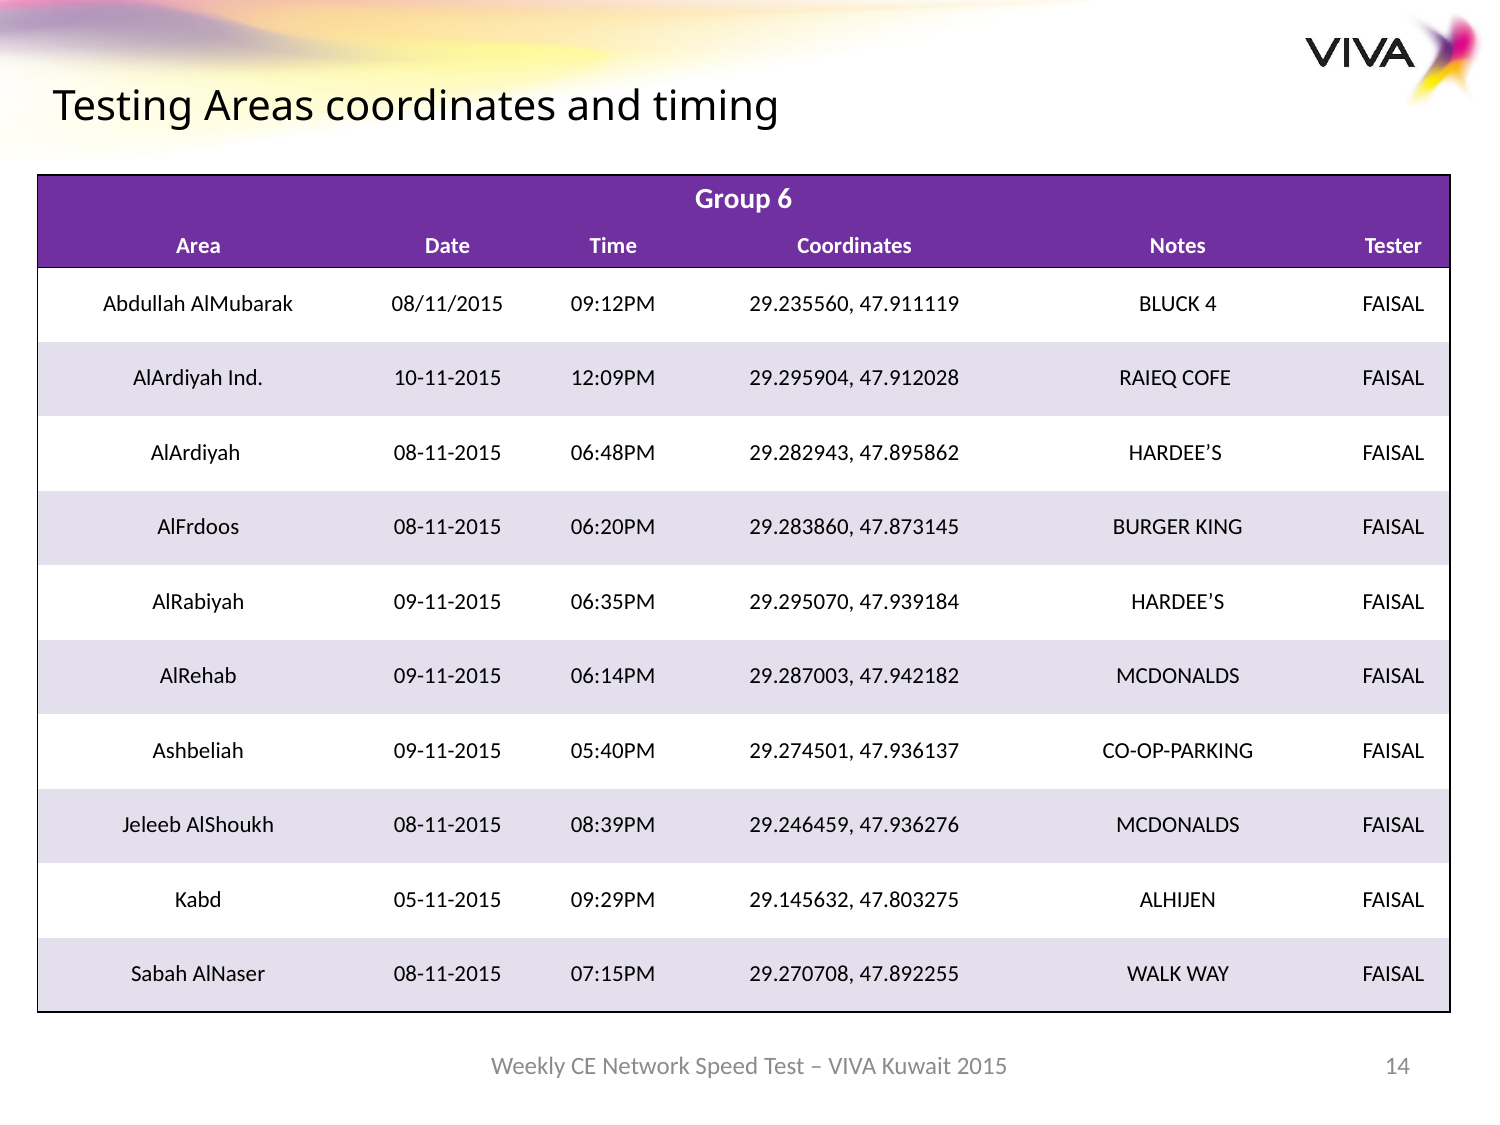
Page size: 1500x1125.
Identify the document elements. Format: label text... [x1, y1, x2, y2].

table_cell Tester [1337, 226, 1449, 267]
table_cell 08-11-2015 [359, 789, 536, 863]
table_cell FAISAL [1337, 863, 1449, 938]
table_cell FAISAL [1337, 268, 1449, 342]
table_cell FAISAL [1337, 789, 1449, 863]
table_cell 09-11-2015 [359, 640, 536, 714]
table_cell 08-11-2015 [359, 491, 536, 565]
table_cell 29.282943, 47.895862 [691, 416, 1019, 491]
table_cell MCDONALDS [1019, 789, 1337, 863]
table_cell FAISAL [1337, 342, 1449, 416]
table_cell 08/11/2015 [359, 268, 536, 342]
table_cell 07:15PM [536, 938, 691, 1011]
table_header Group 6 [38, 176, 1449, 226]
table_cell 29.283860, 47.873145 [691, 491, 1019, 565]
table_cell Time [536, 226, 691, 267]
table_cell AlArdiyah [38, 416, 359, 491]
table_cell 29.270708, 47.892255 [691, 938, 1019, 1011]
table_cell 05-11-2015 [359, 863, 536, 938]
table_cell RAIEQ COFE [1019, 342, 1337, 416]
table_cell AlRehab [38, 640, 359, 714]
table_cell Kabd [38, 863, 359, 938]
table_cell 08:39PM [536, 789, 691, 863]
table_cell BLUCK 4 [1019, 268, 1337, 342]
table_cell Sabah AlNaser [38, 938, 359, 1011]
table_cell FAISAL [1337, 640, 1449, 714]
text_box 14 [1074, 1042, 1425, 1103]
table_cell 10-11-2015 [359, 342, 536, 416]
table_cell 12:09PM [536, 342, 691, 416]
table_cell Notes [1019, 226, 1337, 267]
table_cell CO-OP-PARKING [1019, 714, 1337, 789]
table_cell 09-11-2015 [359, 714, 536, 789]
table_cell 06:20PM [536, 491, 691, 565]
table_cell AlRabiyah [38, 565, 359, 640]
picture [0, 0, 1089, 160]
table_cell 08-11-2015 [359, 416, 536, 491]
table_cell HARDEE’S [1019, 416, 1337, 491]
table_cell HARDEE’S [1019, 565, 1337, 640]
table_cell Ashbeliah [38, 714, 359, 789]
text_box Testing Areas coordinates and timing [37, 24, 1278, 174]
table_cell Area [38, 226, 359, 267]
table_cell 08-11-2015 [359, 938, 536, 1011]
table_cell 29.274501, 47.936137 [691, 714, 1019, 789]
table_cell 29.295904, 47.912028 [691, 342, 1019, 416]
table_cell 29.287003, 47.942182 [691, 640, 1019, 714]
table_cell 09:12PM [536, 268, 691, 342]
table_cell 09:29PM [536, 863, 691, 938]
table_cell FAISAL [1337, 416, 1449, 491]
table_cell ALHIJEN [1019, 863, 1337, 938]
table_cell FAISAL [1337, 714, 1449, 789]
table_cell AlFrdoos [38, 491, 359, 565]
table_cell Date [359, 226, 536, 267]
table_cell 06:14PM [536, 640, 691, 714]
table_cell FAISAL [1337, 565, 1449, 640]
table_cell BURGER KING [1019, 491, 1337, 565]
table_cell AlArdiyah Ind. [38, 342, 359, 416]
table_cell 06:48PM [536, 416, 691, 491]
table_cell 29.145632, 47.803275 [691, 863, 1019, 938]
table_cell WALK WAY [1019, 938, 1337, 1011]
table_cell Abdullah AlMubarak [38, 268, 359, 342]
table_cell MCDONALDS [1019, 640, 1337, 714]
text_box Weekly CE Network Speed Test – VIVA Kuwait 2015 [205, 1042, 1074, 1103]
table_cell FAISAL [1337, 491, 1449, 565]
table_cell 29.246459, 47.936276 [691, 789, 1019, 863]
table_cell FAISAL [1337, 938, 1449, 1011]
picture [1300, 12, 1485, 105]
table_cell 29.235560, 47.911119 [691, 268, 1019, 342]
table_cell 29.295070, 47.939184 [691, 565, 1019, 640]
table_cell 05:40PM [536, 714, 691, 789]
table_cell Coordinates [691, 226, 1019, 267]
table_cell Jeleeb AlShoukh [38, 789, 359, 863]
table_cell 06:35PM [536, 565, 691, 640]
table_cell 09-11-2015 [359, 565, 536, 640]
